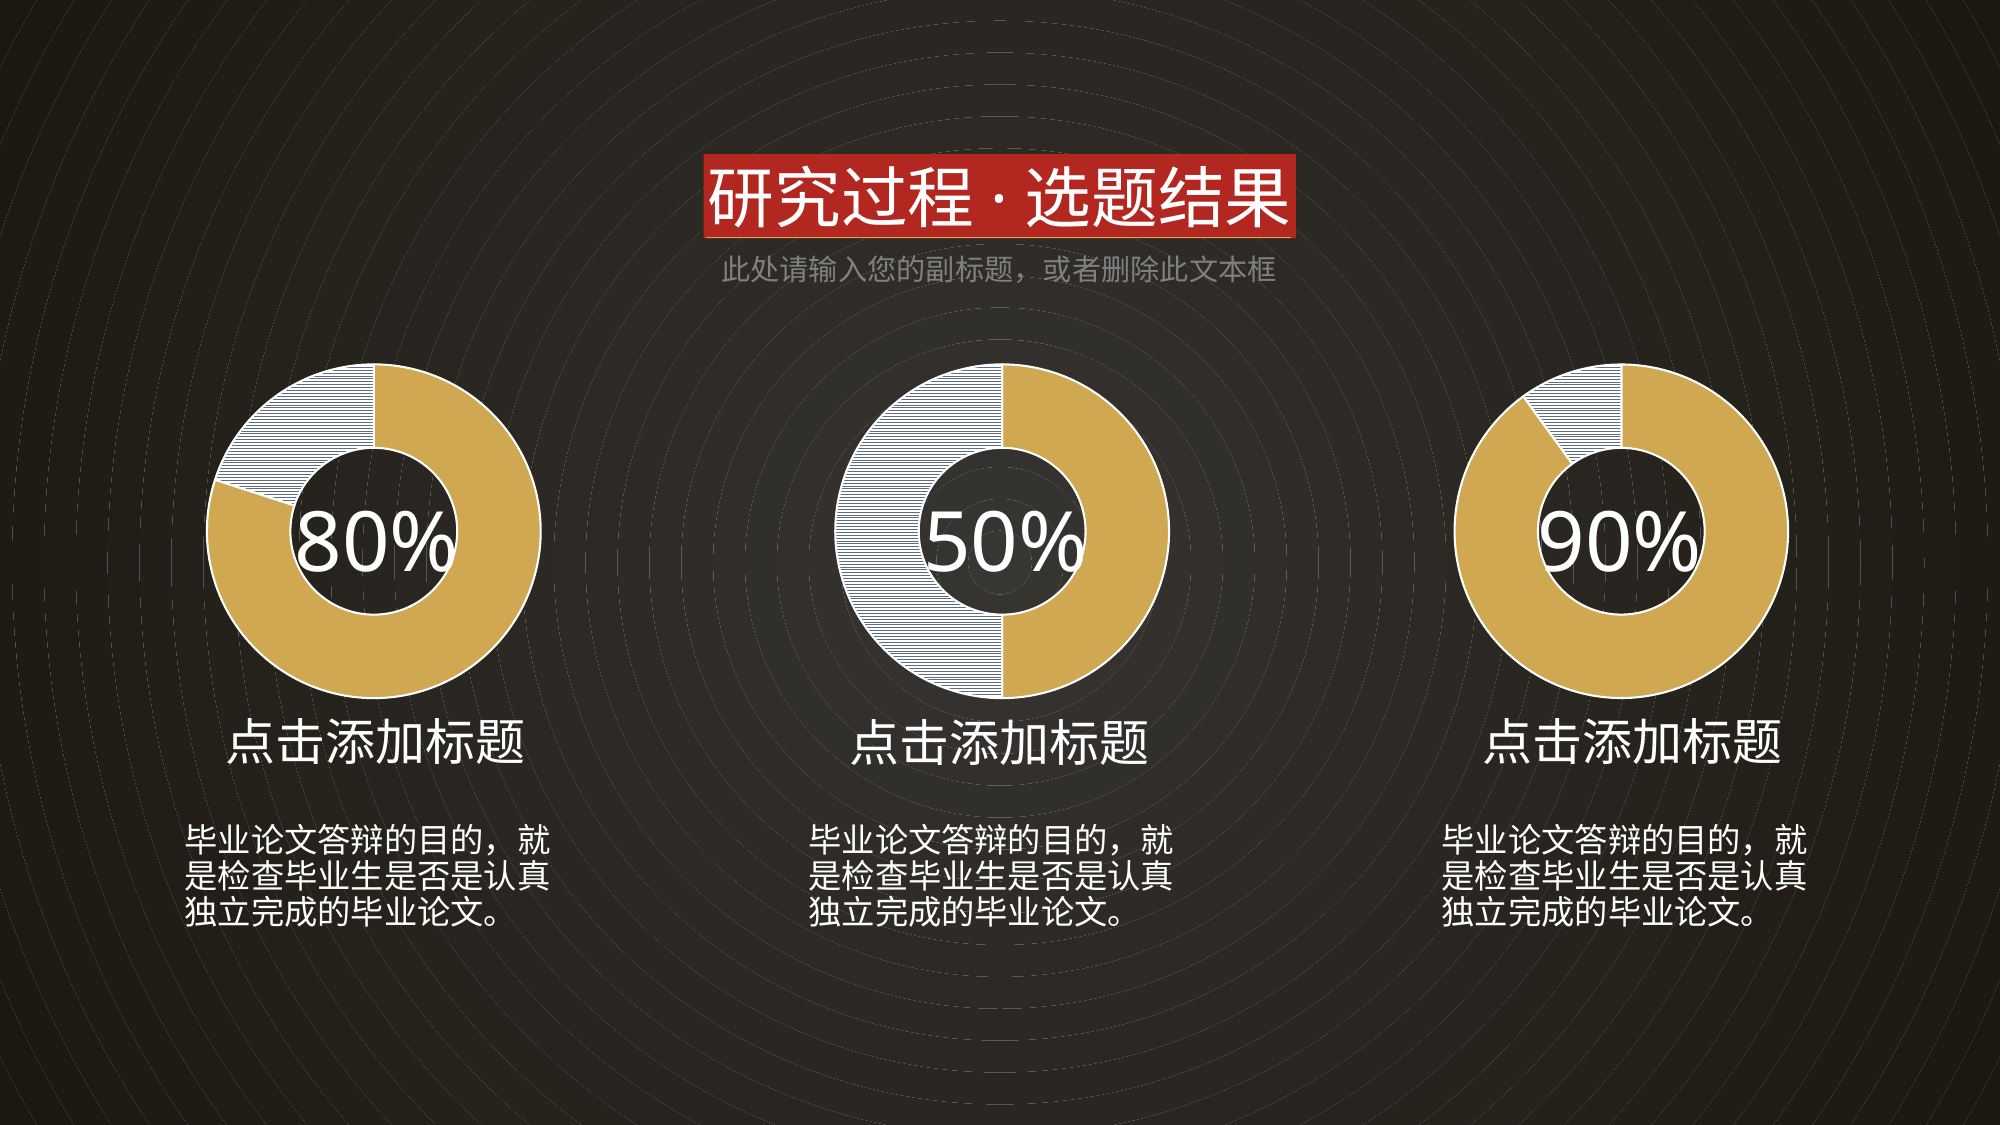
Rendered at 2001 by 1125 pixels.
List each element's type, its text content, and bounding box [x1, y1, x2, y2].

text_box 点击添加标题 [835, 720, 1165, 779]
chart [828, 342, 1176, 720]
text_box 研究过程·选题结果 [703, 154, 1296, 239]
text_box 毕业论文答辩的目的，就是检查毕业生是否是认真独立完成的毕业论文。 [793, 816, 1206, 940]
chart [199, 342, 548, 720]
text_box 毕业论文答辩的目的，就是检查毕业生是否是认真独立完成的毕业论文。 [170, 816, 582, 940]
text_box 点击添加标题 [1467, 703, 1798, 779]
text_box 此处请输入您的副标题，或者删除此文本框 [691, 247, 1307, 290]
text_box 点击添加标题 [210, 720, 541, 779]
chart [1447, 342, 1796, 720]
text_box 毕业论文答辩的目的，就是检查毕业生是否是认真独立完成的毕业论文。 [1427, 816, 1839, 940]
